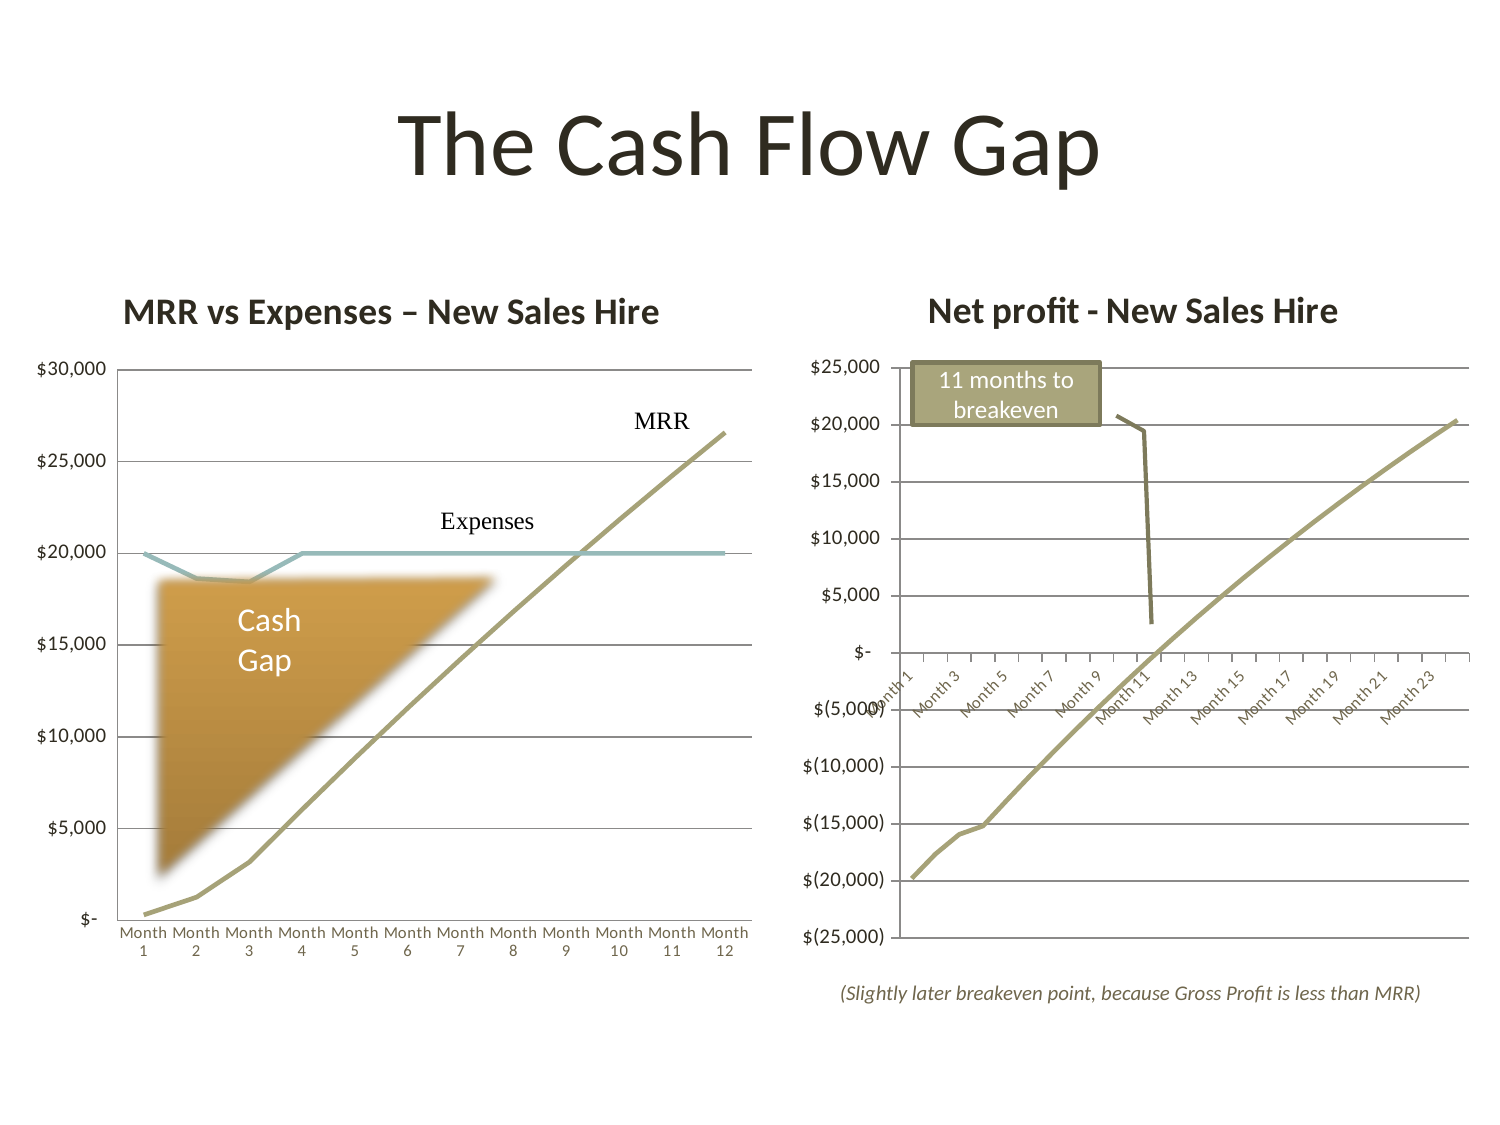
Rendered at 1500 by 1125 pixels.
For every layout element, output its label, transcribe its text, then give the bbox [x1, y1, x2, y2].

chart [783, 261, 1484, 963]
chart [16, 262, 767, 976]
title The Cash Flow Gap [75, 45, 1425, 233]
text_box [149, 568, 526, 901]
text_box (Slightly later breakeven point, because Gross Profit is less than MRR) [825, 972, 1463, 1012]
